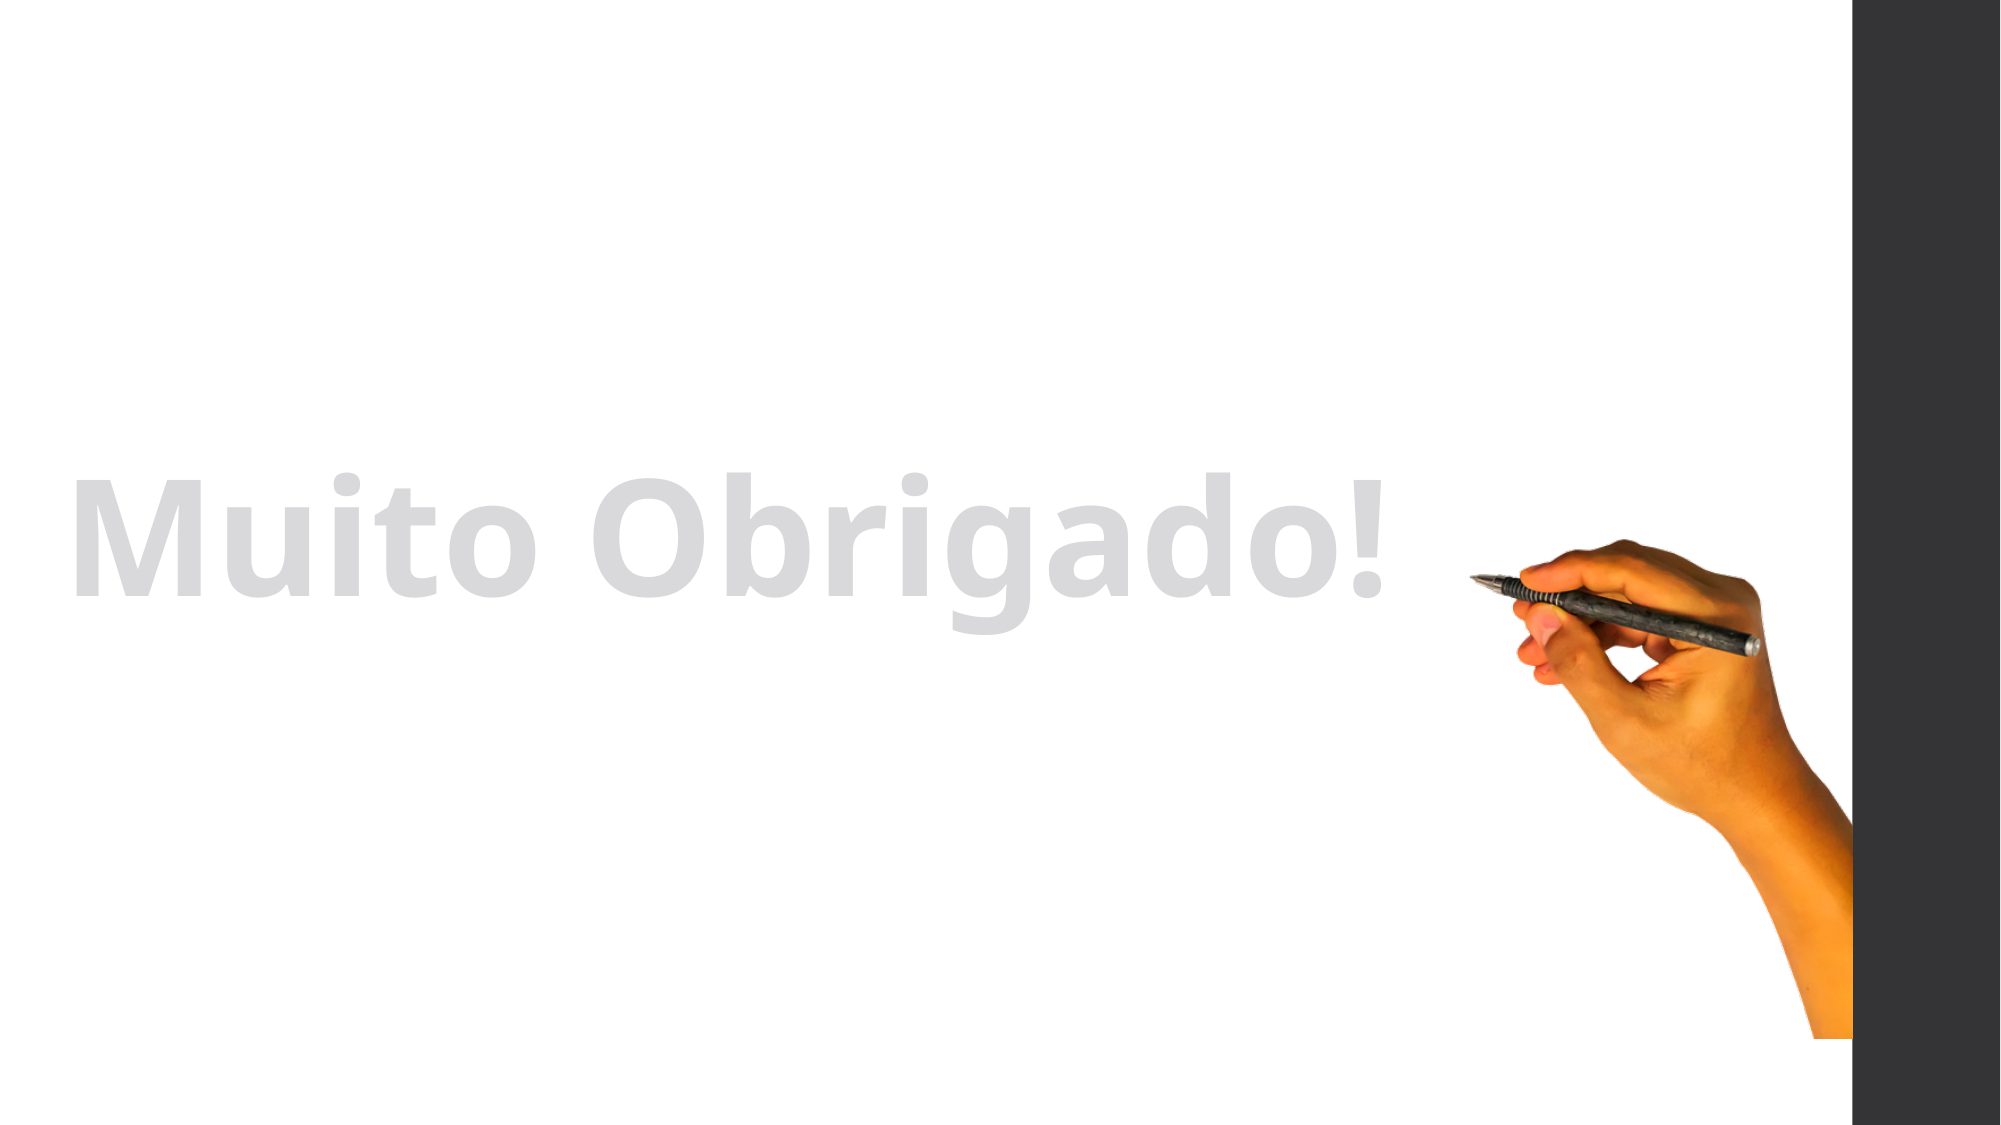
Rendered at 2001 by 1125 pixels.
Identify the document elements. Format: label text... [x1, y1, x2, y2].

text_box Muito Obrigado! [47, 162, 1550, 640]
picture [1308, 223, 1853, 1040]
